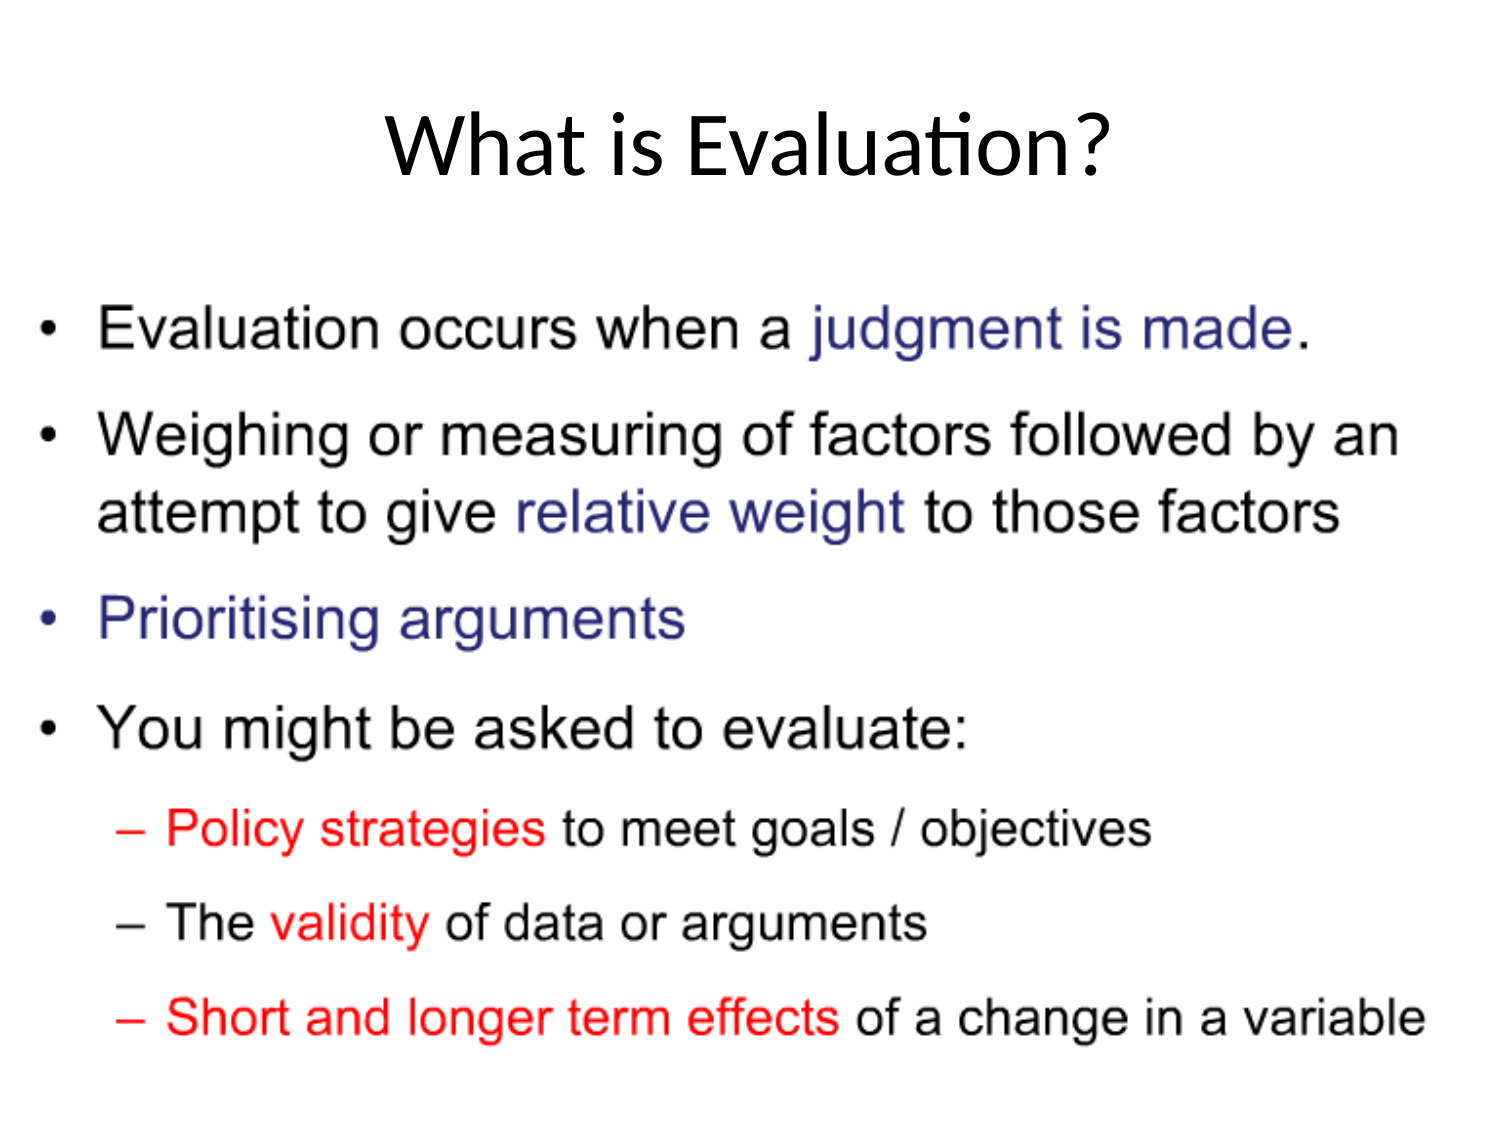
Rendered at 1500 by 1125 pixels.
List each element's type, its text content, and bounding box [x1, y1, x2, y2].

picture [17, 264, 1489, 1067]
title What is Evaluation? [75, 45, 1425, 233]
